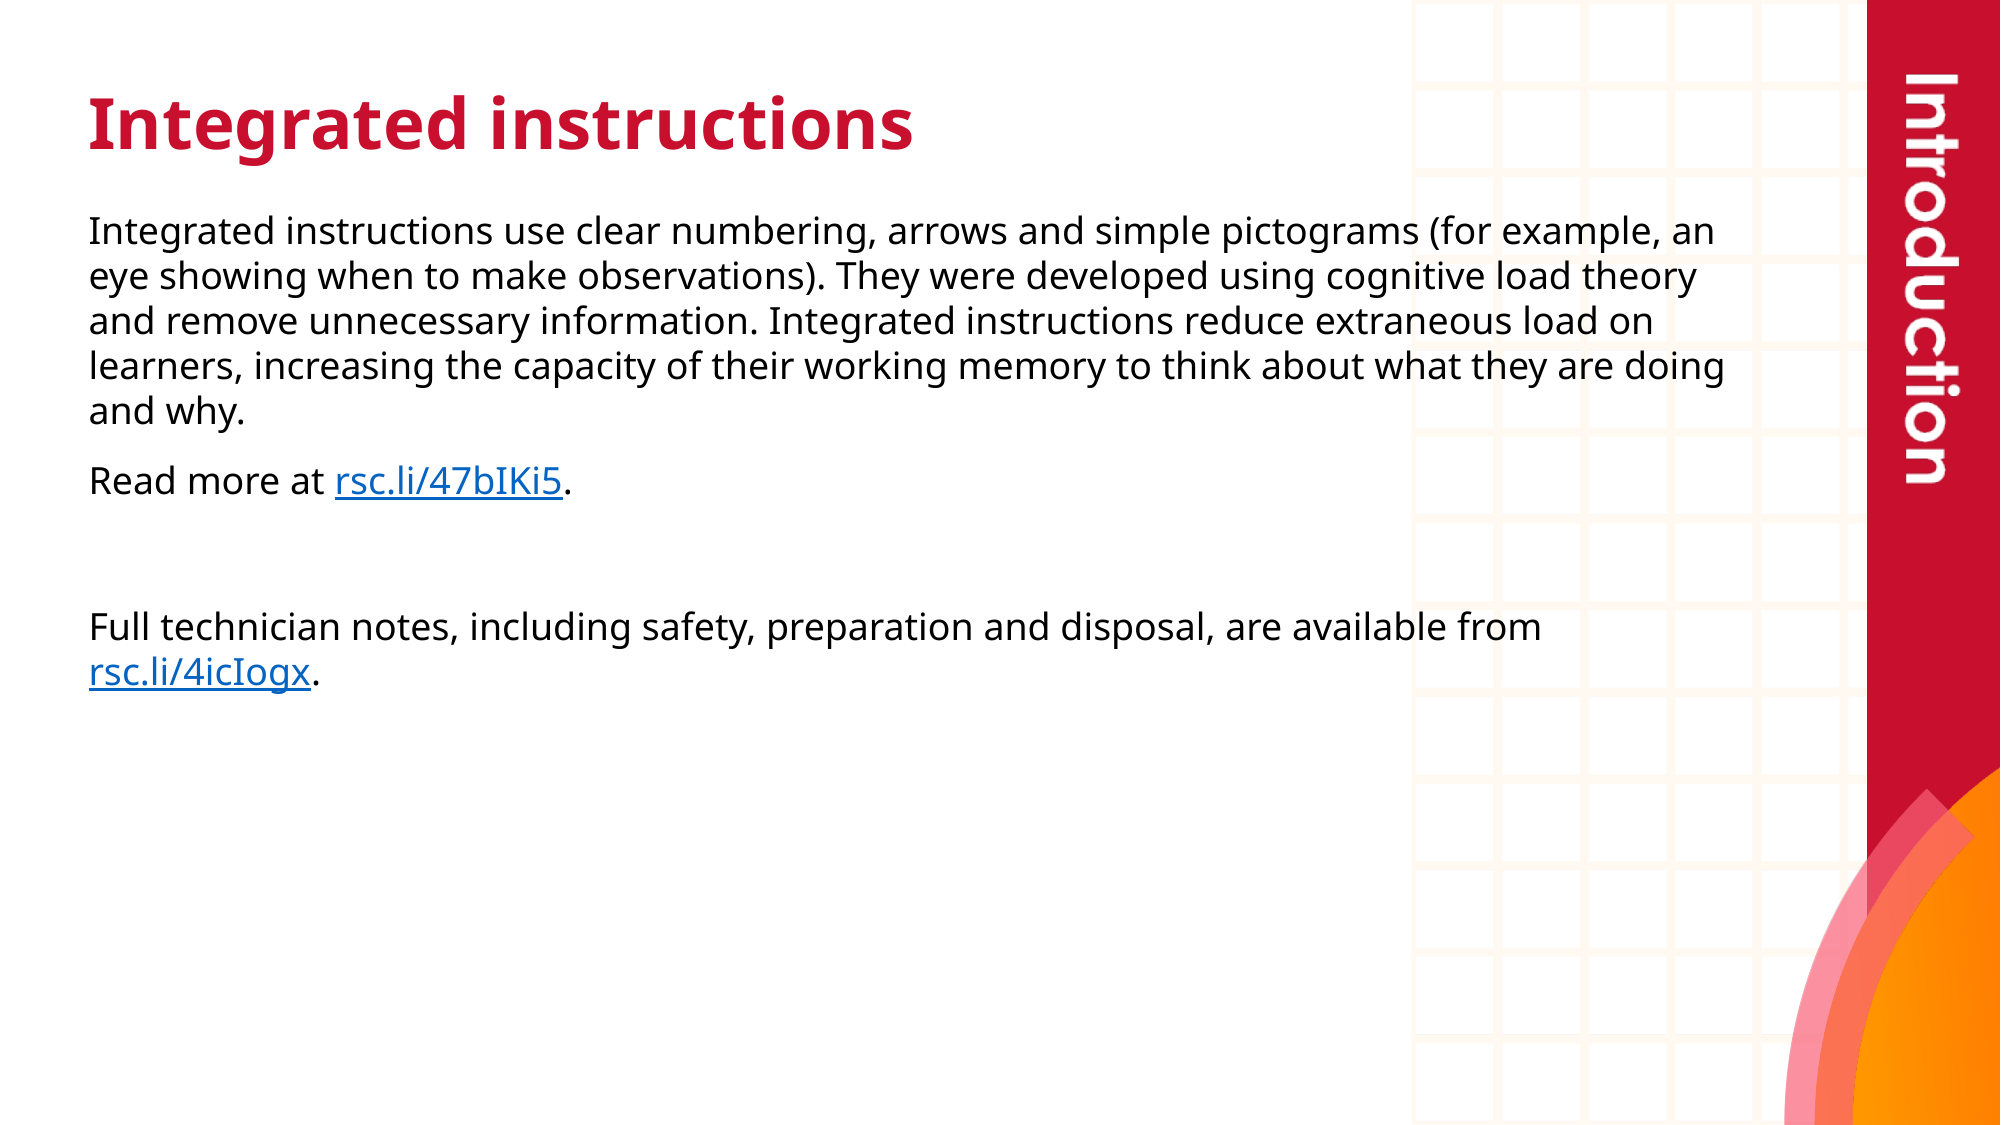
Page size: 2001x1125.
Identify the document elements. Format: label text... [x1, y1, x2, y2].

title Integrated instructions [88, 88, 1743, 161]
list Integrated instructions use clear numbering, arrows and simple pictograms (for example, an eye showing when to make observations). They were developed using cognitive load theory and remove unnecessary information. Integrated instructions reduce extraneous load on learners, increasing the capacity of their working memory to think about what they are doing and why. Read more at rsc.li/47bIKi5. Full technician notes, including safety, preparation and disposal, are available from rsc.li/4icIogx. [88, 206, 1743, 1034]
picture [1411, 0, 2000, 1125]
